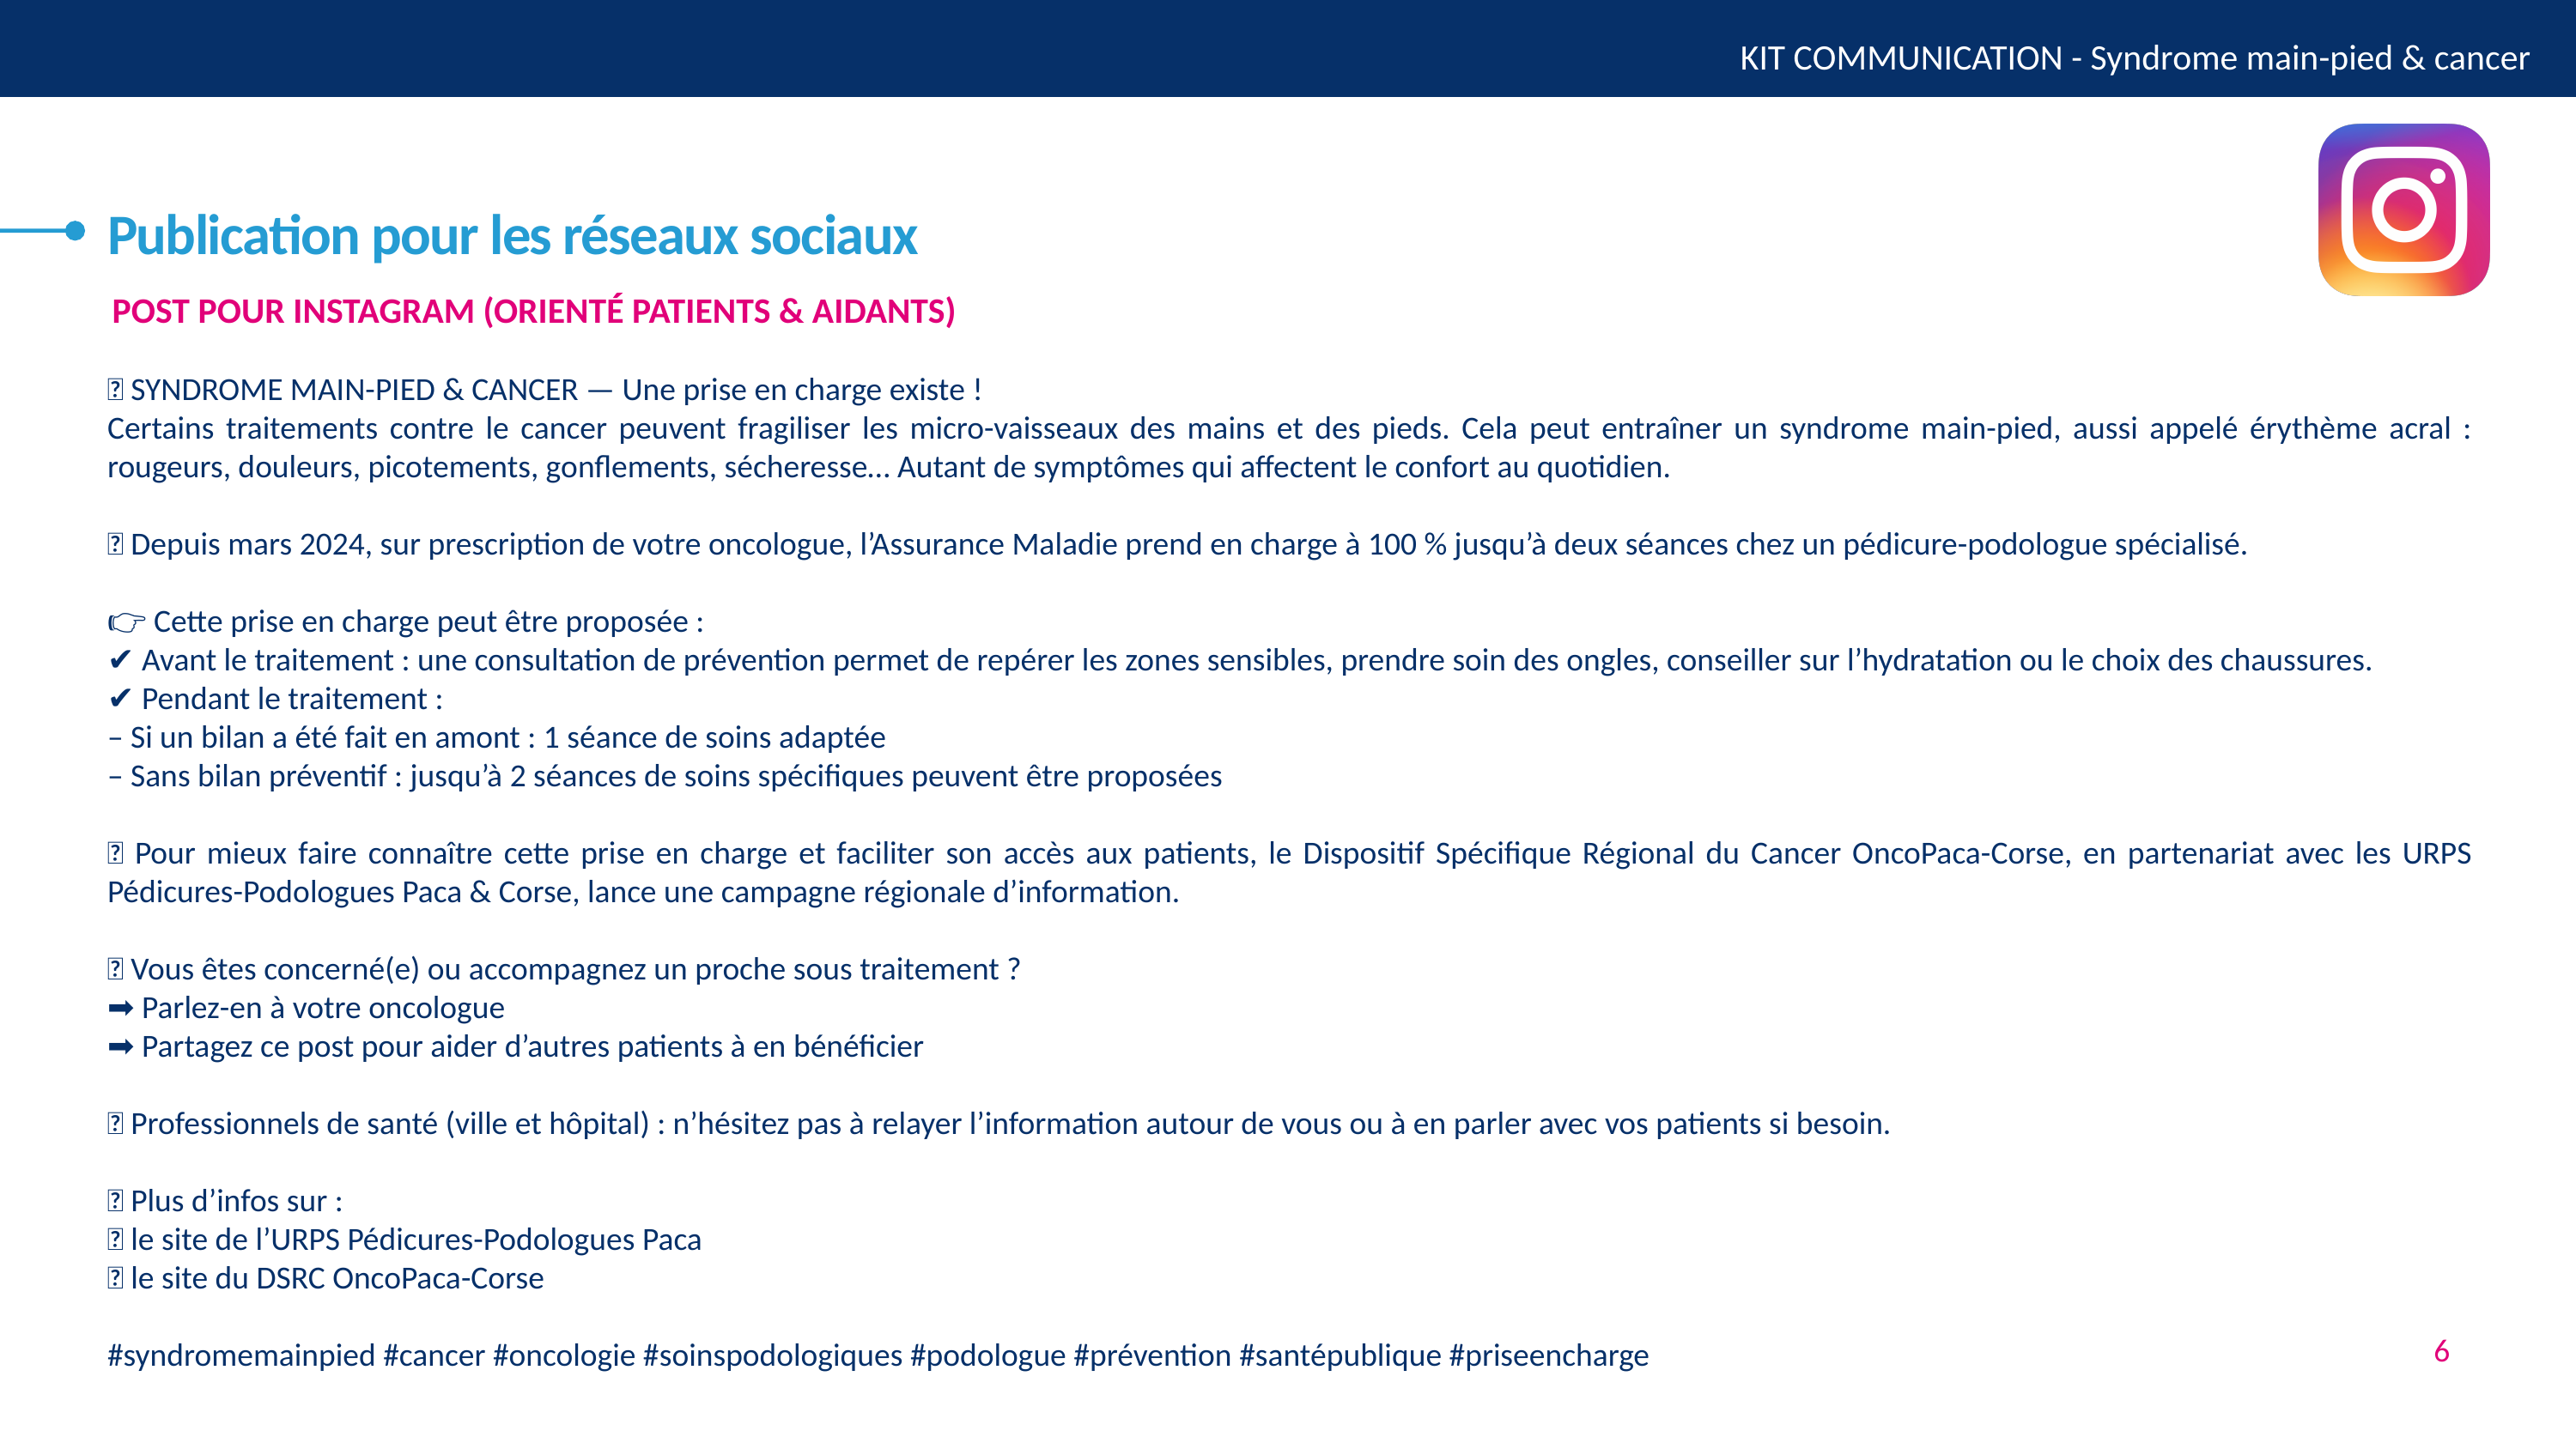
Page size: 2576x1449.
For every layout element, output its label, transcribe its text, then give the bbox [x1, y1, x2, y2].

text_box Publication pour les réseaux sociaux [107, 185, 1436, 266]
text_box [0, 221, 84, 240]
picture [2318, 124, 2491, 296]
text_box 👣 SYNDROME MAIN-PIED & CANCER — Une prise en charge existe ! Certains traitements contre le cancer peuvent fragiliser les micro-vaisseaux des mains et des pieds. Cela peut entraîner un syndrome main-pied, aussi appelé érythème acral : rougeurs, douleurs, picotements, gonflements, sécheresse… Autant de symptômes qui affectent le confort au quotidien. 💡 Depuis mars 2024, sur prescription de votre oncologue, l’Assurance Maladie prend en charge à 100 % jusqu’à deux séances chez un pédicure-podologue spécialisé. 👉 Cette prise en charge peut être proposée : ✔ Avant le traitement : une consultation de prévention permet de repérer les zones sensibles, prendre soin des ongles, conseiller sur l’hydratation ou le choix des chaussures. ✔ Pendant le traitement : – Si un bilan a été fait en amont : 1 séance de soins adaptée – Sans bilan préventif : jusqu’à 2 séances de soins spécifiques peuvent être proposées 📣 Pour mieux faire connaître cette prise en charge et faciliter son accès aux patients, le Dispositif Spécifique Régional du Cancer OncoPaca-Corse, en partenariat avec les URPS Pédicures-Podologues Paca & Corse, lance une campagne régionale d’information. 🔹 Vous êtes concerné(e) ou accompagnez un proche sous traitement ? ➡️ Parlez-en à votre oncologue ➡️ Partagez ce post pour aider d’autres patients à en bénéficier 🔸 Professionnels de santé (ville et hôpital) : n’hésitez pas à relayer l’information autour de vous ou à en parler avec vos patients si besoin. 📲 Plus d’infos sur : 🔹 le site de l’URPS Pédicures-Podologues Paca 🔹 le site du DSRC OncoPaca-Corse #syndromemainpied #cancer #oncologie #soinspodologiques #podologue #prévention #santépublique #priseencharge [106, 368, 2475, 1373]
text_box POST POUR INSTAGRAM (ORIENTÉ PATIENTS & AIDANTS) [112, 278, 1261, 331]
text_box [0, 0, 2576, 97]
